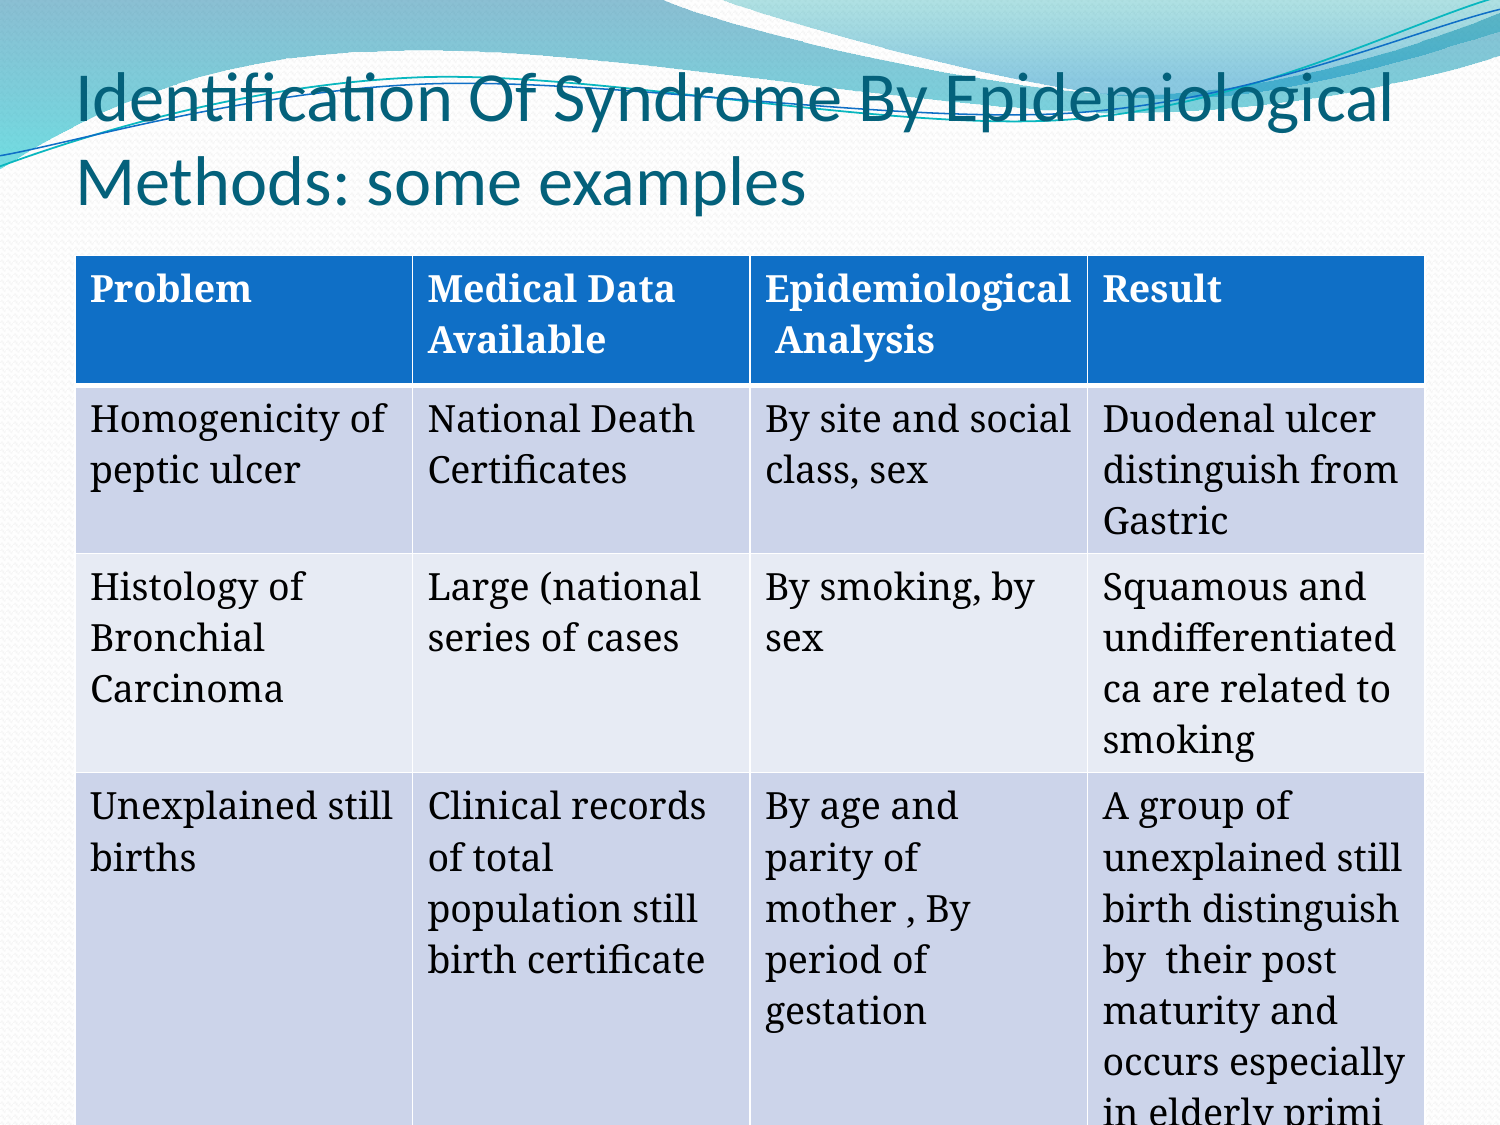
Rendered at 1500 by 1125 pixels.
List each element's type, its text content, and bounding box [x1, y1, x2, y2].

table_cell By age and parity of mother , By period of gestation [751, 773, 1087, 1125]
table_cell By site and social class, sex [751, 388, 1087, 553]
table_cell By smoking, by sex [751, 554, 1087, 772]
table_header Result [1088, 256, 1424, 383]
table_header Epidemiological Analysis [751, 256, 1087, 383]
table_header Medical Data Available [413, 256, 749, 383]
table_cell National Death Certificates [413, 388, 749, 553]
title Identification Of Syndrome By Epidemiological Methods: some examples [75, 42, 1425, 220]
table_cell Clinical records of total population still birth certificate [413, 773, 749, 1125]
table_cell Unexplained still births [76, 773, 412, 1125]
table_header Problem [76, 256, 412, 383]
table_cell Homogenicity of peptic ulcer [76, 388, 412, 553]
table_cell A group of unexplained still birth distinguish by their post maturity and occurs especially in elderly primi [1088, 773, 1424, 1125]
table_cell Histology of Bronchial Carcinoma [76, 554, 412, 772]
table_cell Duodenal ulcer distinguish from Gastric [1088, 388, 1424, 553]
table_cell Large (national series of cases [413, 554, 749, 772]
table_cell Squamous and undifferentiated ca are related to smoking [1088, 554, 1424, 772]
